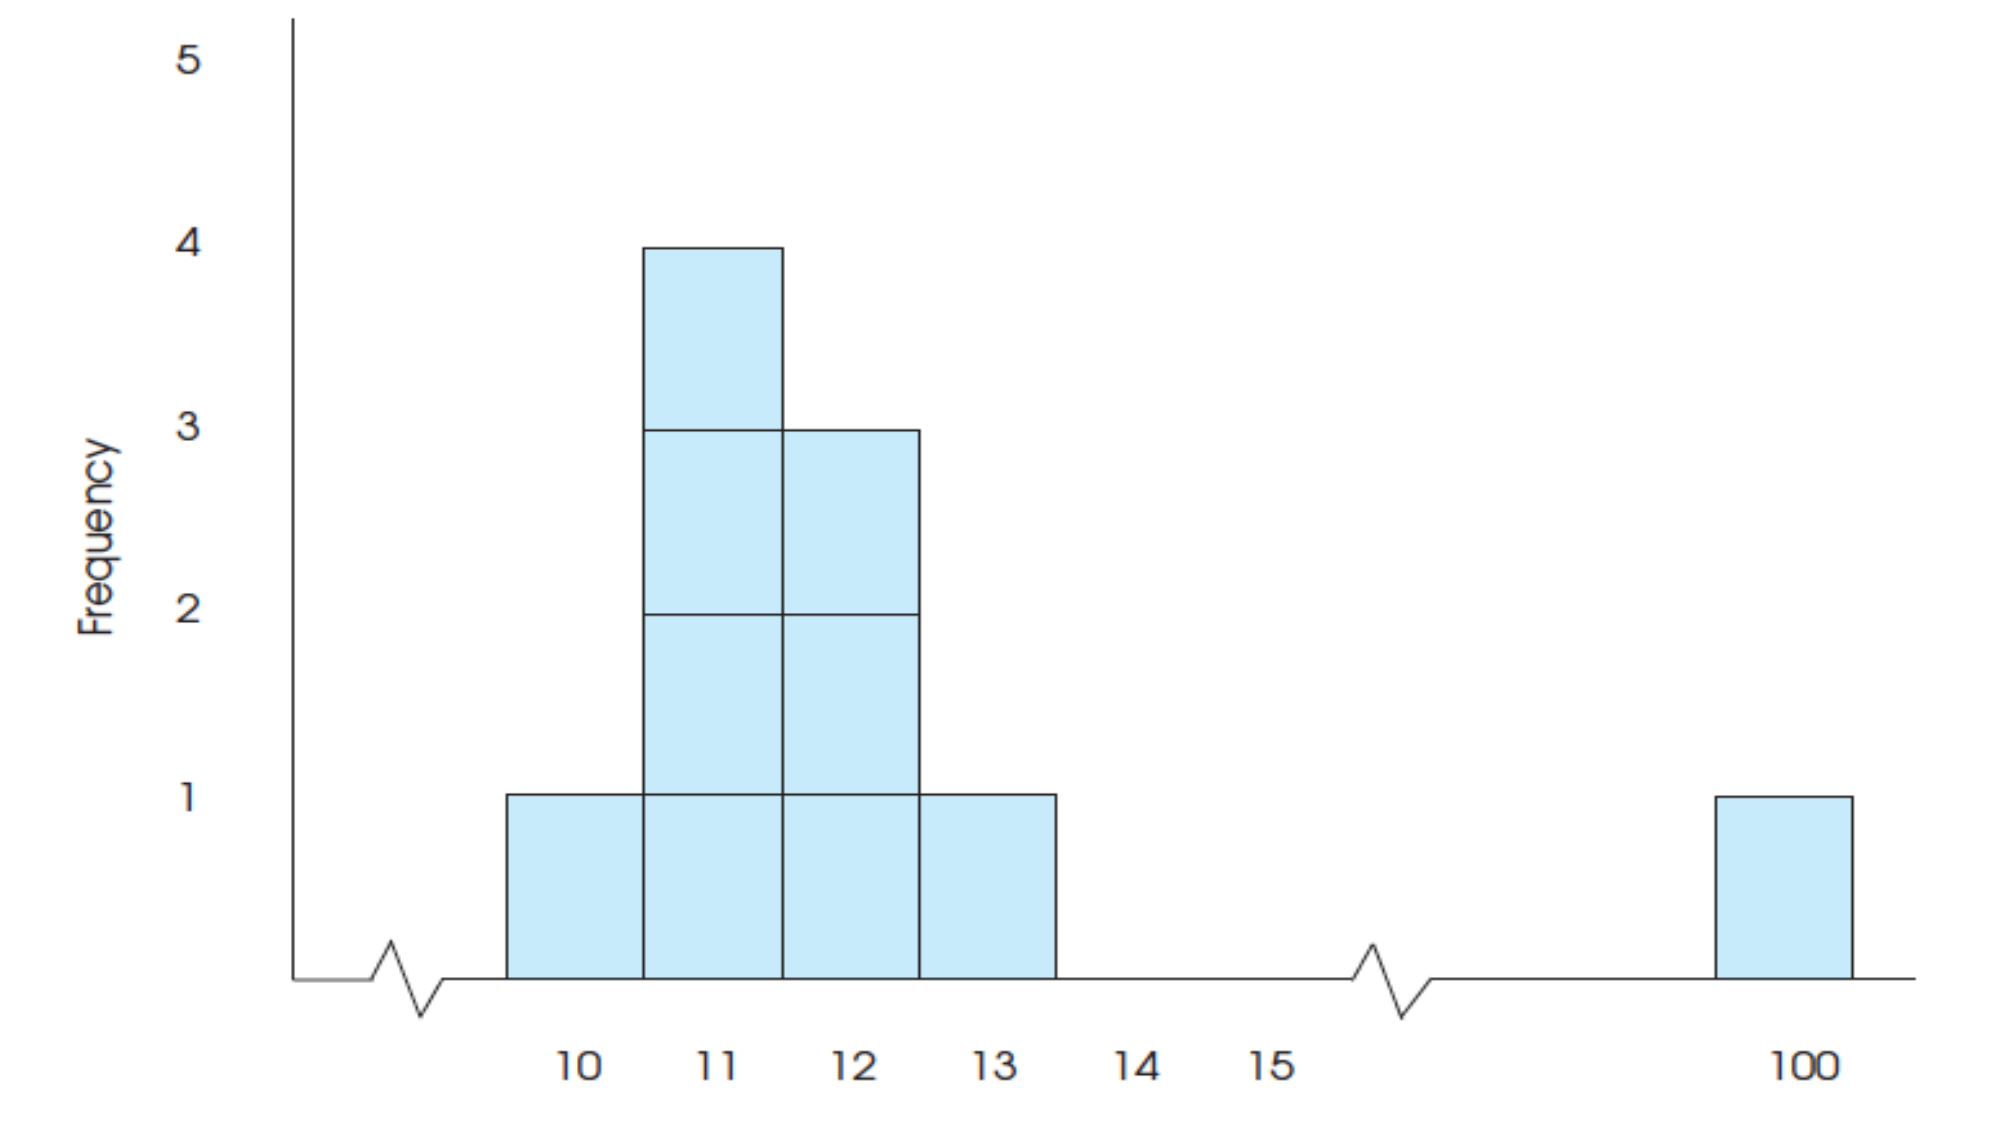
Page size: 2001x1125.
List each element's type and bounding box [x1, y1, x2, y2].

list [27, 0, 1951, 1106]
